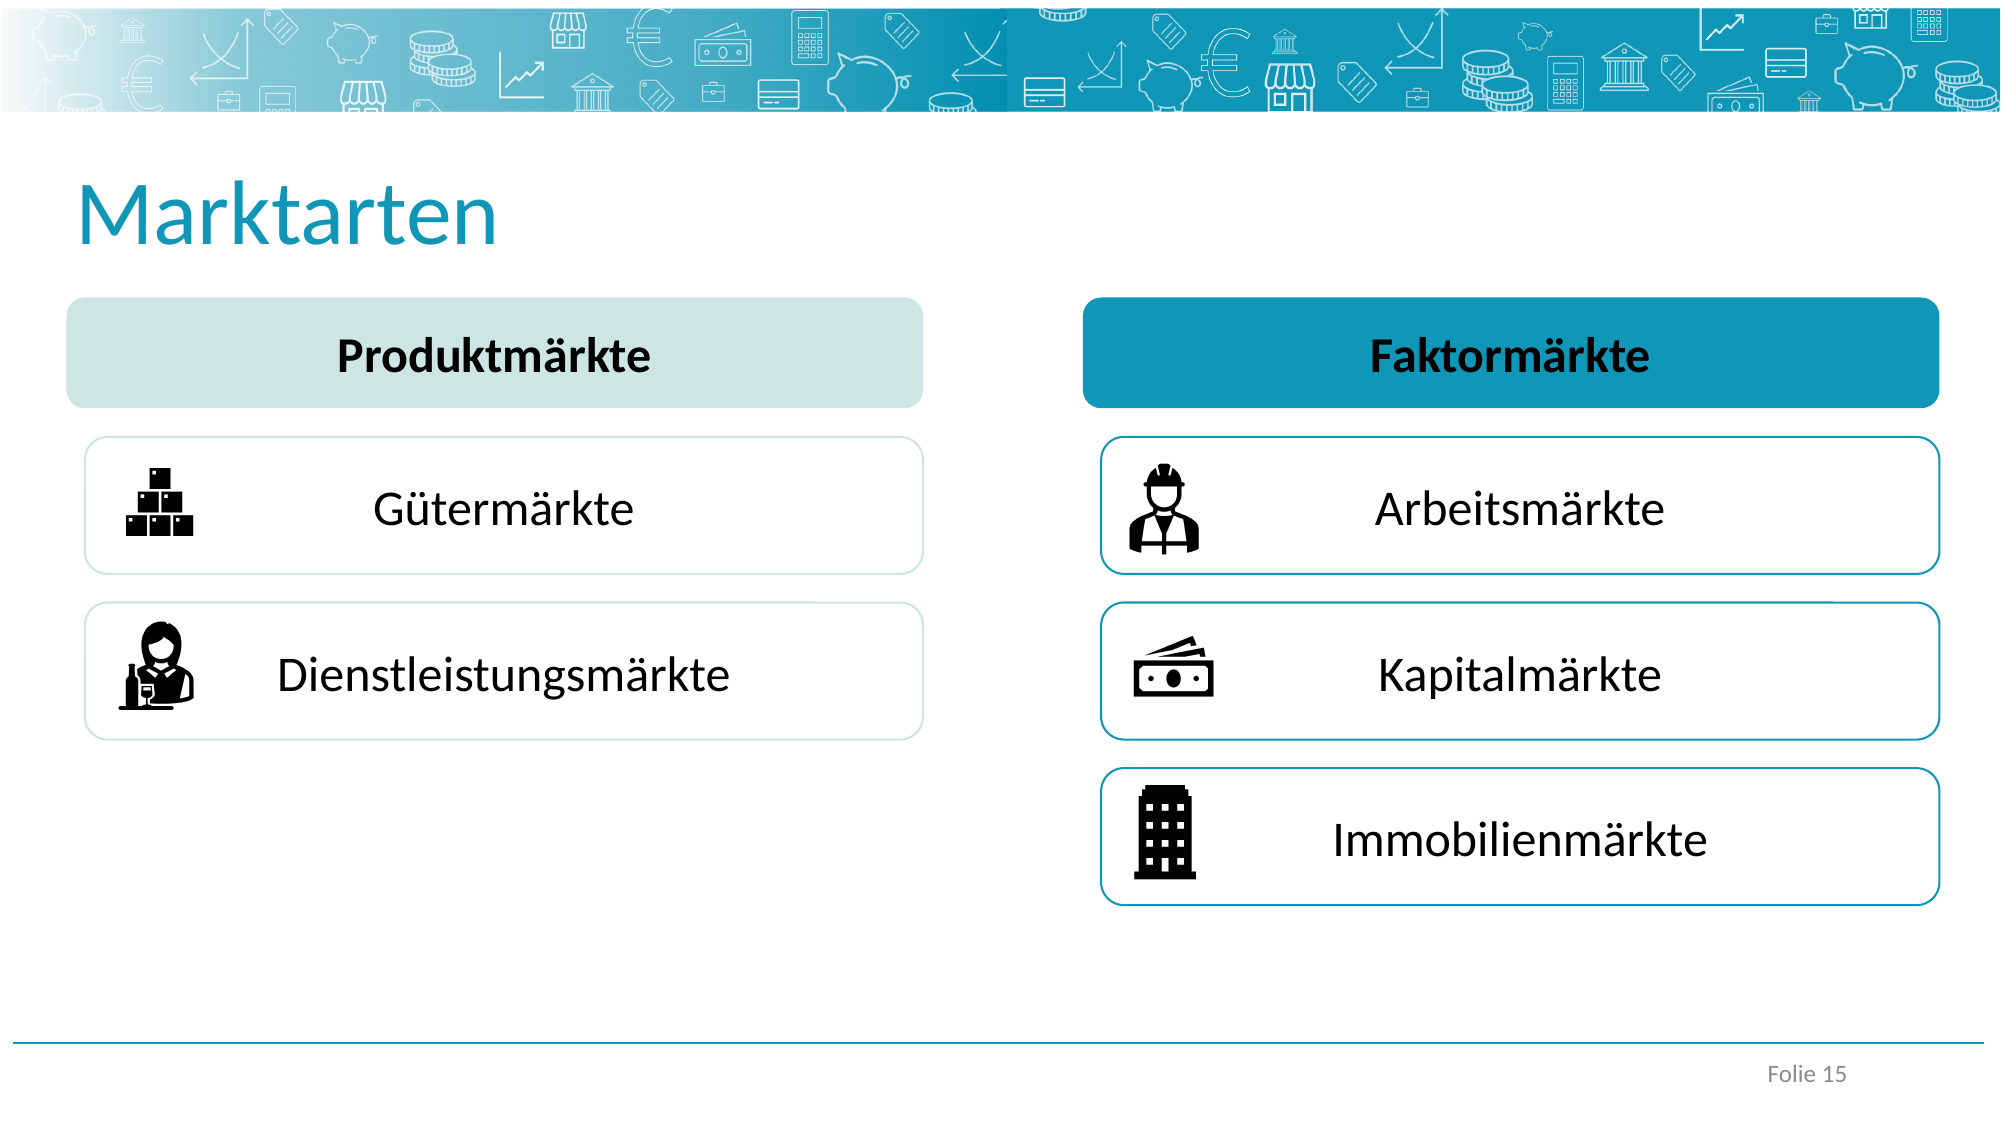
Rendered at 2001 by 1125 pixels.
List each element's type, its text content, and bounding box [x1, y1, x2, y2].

text_box Faktormärkte [1081, 296, 1941, 410]
picture [111, 612, 211, 712]
text_box Dienstleistungsmärkte [83, 601, 925, 741]
picture [1130, 624, 1217, 711]
picture [970, 99, 974, 109]
text_box Gütermärkte [83, 435, 925, 575]
picture [116, 458, 203, 545]
title Marktarten [60, 131, 1786, 298]
slide_number 15 [1412, 1042, 1863, 1103]
text_box Kapitalmärkte [1100, 601, 1941, 741]
picture [1111, 458, 1216, 563]
picture [1006, 8, 2001, 112]
text_box Arbeitsmärkte [1100, 435, 1941, 575]
text_box Immobilienmärkte [1100, 767, 1941, 907]
picture [1111, 778, 1218, 886]
text_box Produktmärkte [65, 296, 925, 410]
picture [1, 8, 964, 112]
